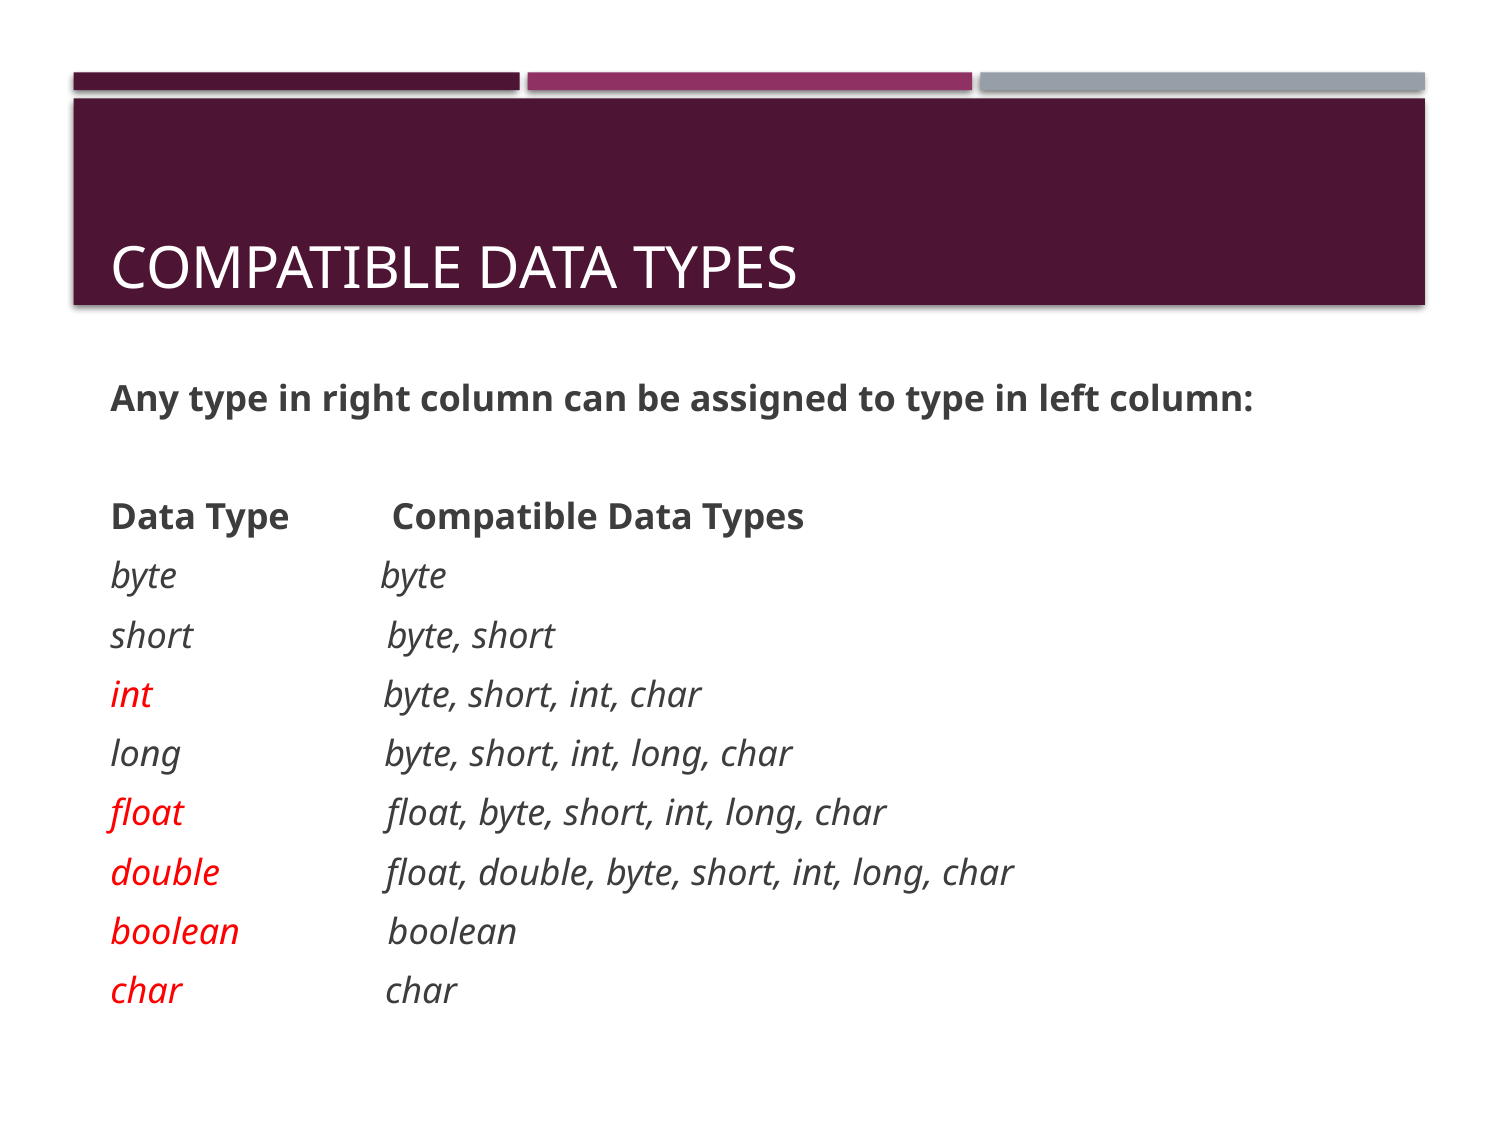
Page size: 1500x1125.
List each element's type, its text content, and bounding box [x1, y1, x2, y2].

list Any type in right column can be assigned to type in left column: Data Type Compatible Data Types byte byte short byte, short int byte, short, int, char long byte, short, int, long, char float float, byte, short, int, long, char double float, double, byte, short, int, long, char boolean boolean char char [95, 365, 1458, 1021]
title Compatible Data Types [95, 112, 1458, 309]
